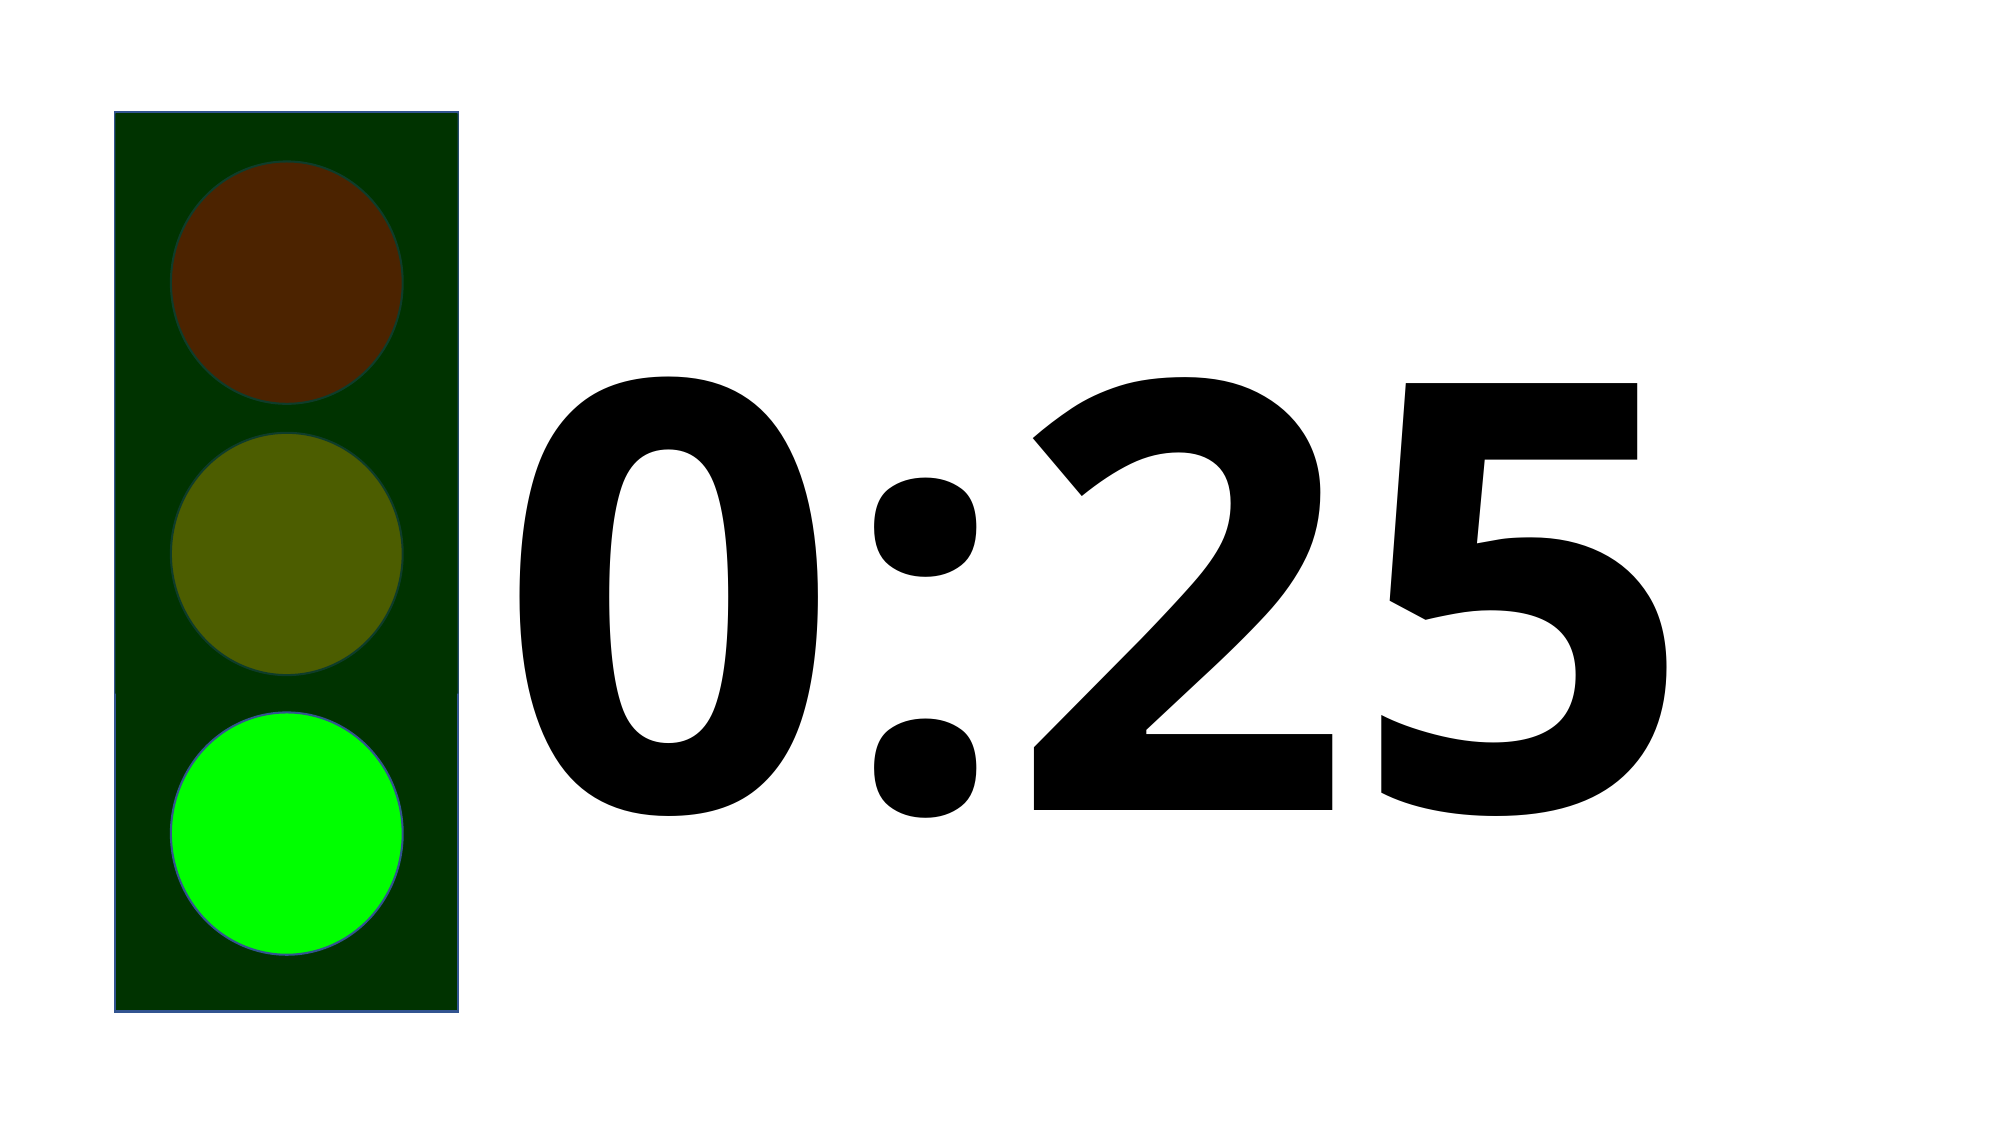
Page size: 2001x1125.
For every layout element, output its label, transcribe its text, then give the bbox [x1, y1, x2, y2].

text_box 0:25 [483, 204, 1924, 938]
text_box [114, 112, 459, 695]
text_box [114, 695, 459, 1013]
text_box [169, 711, 404, 956]
